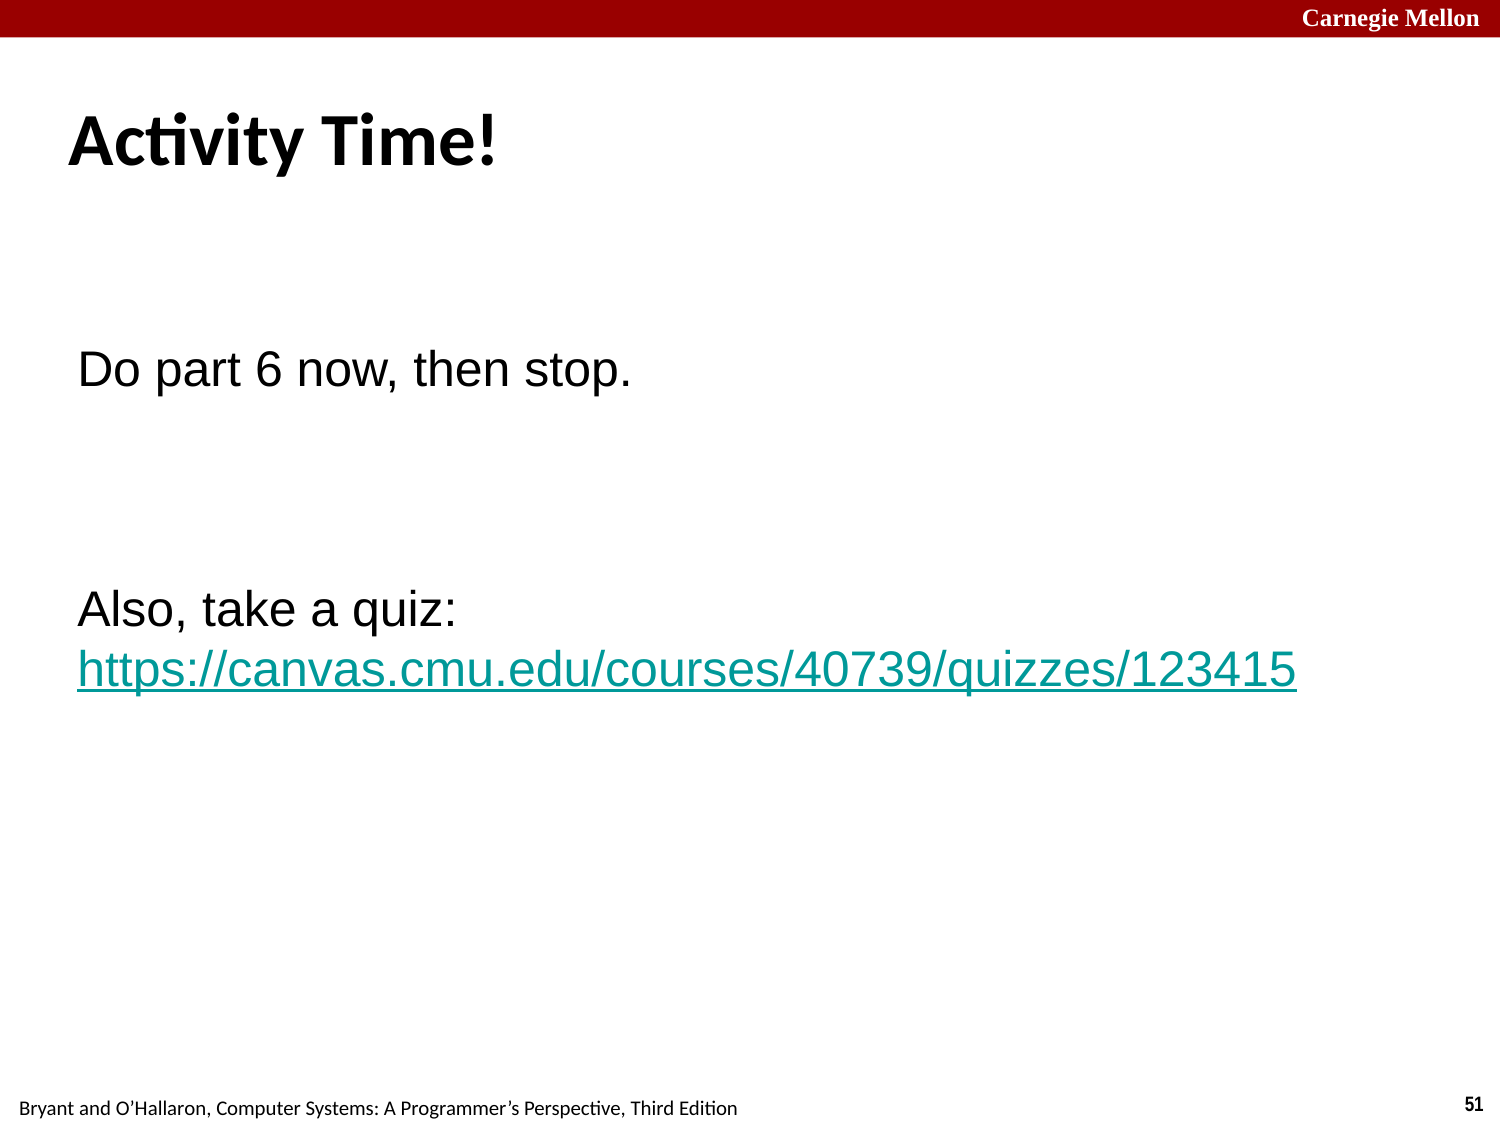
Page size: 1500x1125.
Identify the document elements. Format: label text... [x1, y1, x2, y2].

title Activity Time! [62, 41, 1438, 230]
text_box Do part 6 now, then stop. Also, take a quiz: https://canvas.cmu.edu/courses/40739/quizzes/123415 [62, 329, 1431, 764]
